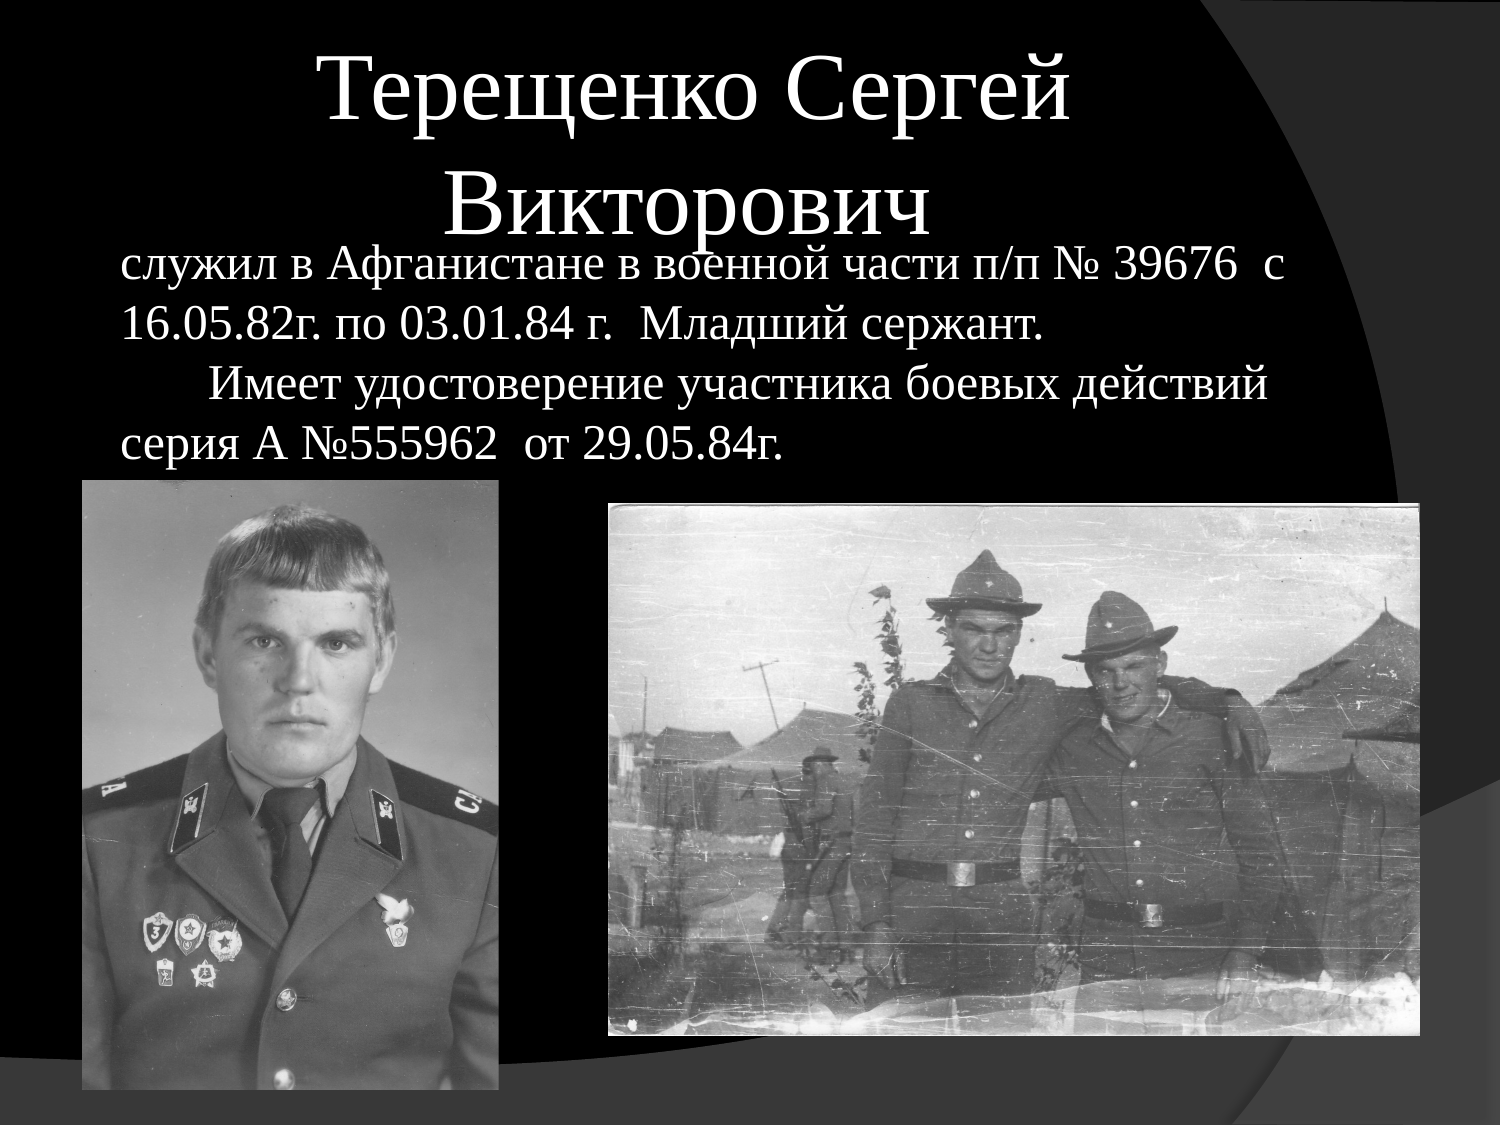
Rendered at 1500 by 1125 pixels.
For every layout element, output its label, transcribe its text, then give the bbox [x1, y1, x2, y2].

title Терещенко Сергей Викторович [75, 45, 1300, 233]
picture [81, 480, 499, 1091]
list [608, 503, 1420, 1037]
text_box служил в Афганистане в военной части п/п № 39676 с 16.05.82г. по 03.01.84 г. Младший сержант. Имеет удостоверение участника боевых действий серия А №555962 от 29.05.84г. [105, 222, 1407, 478]
